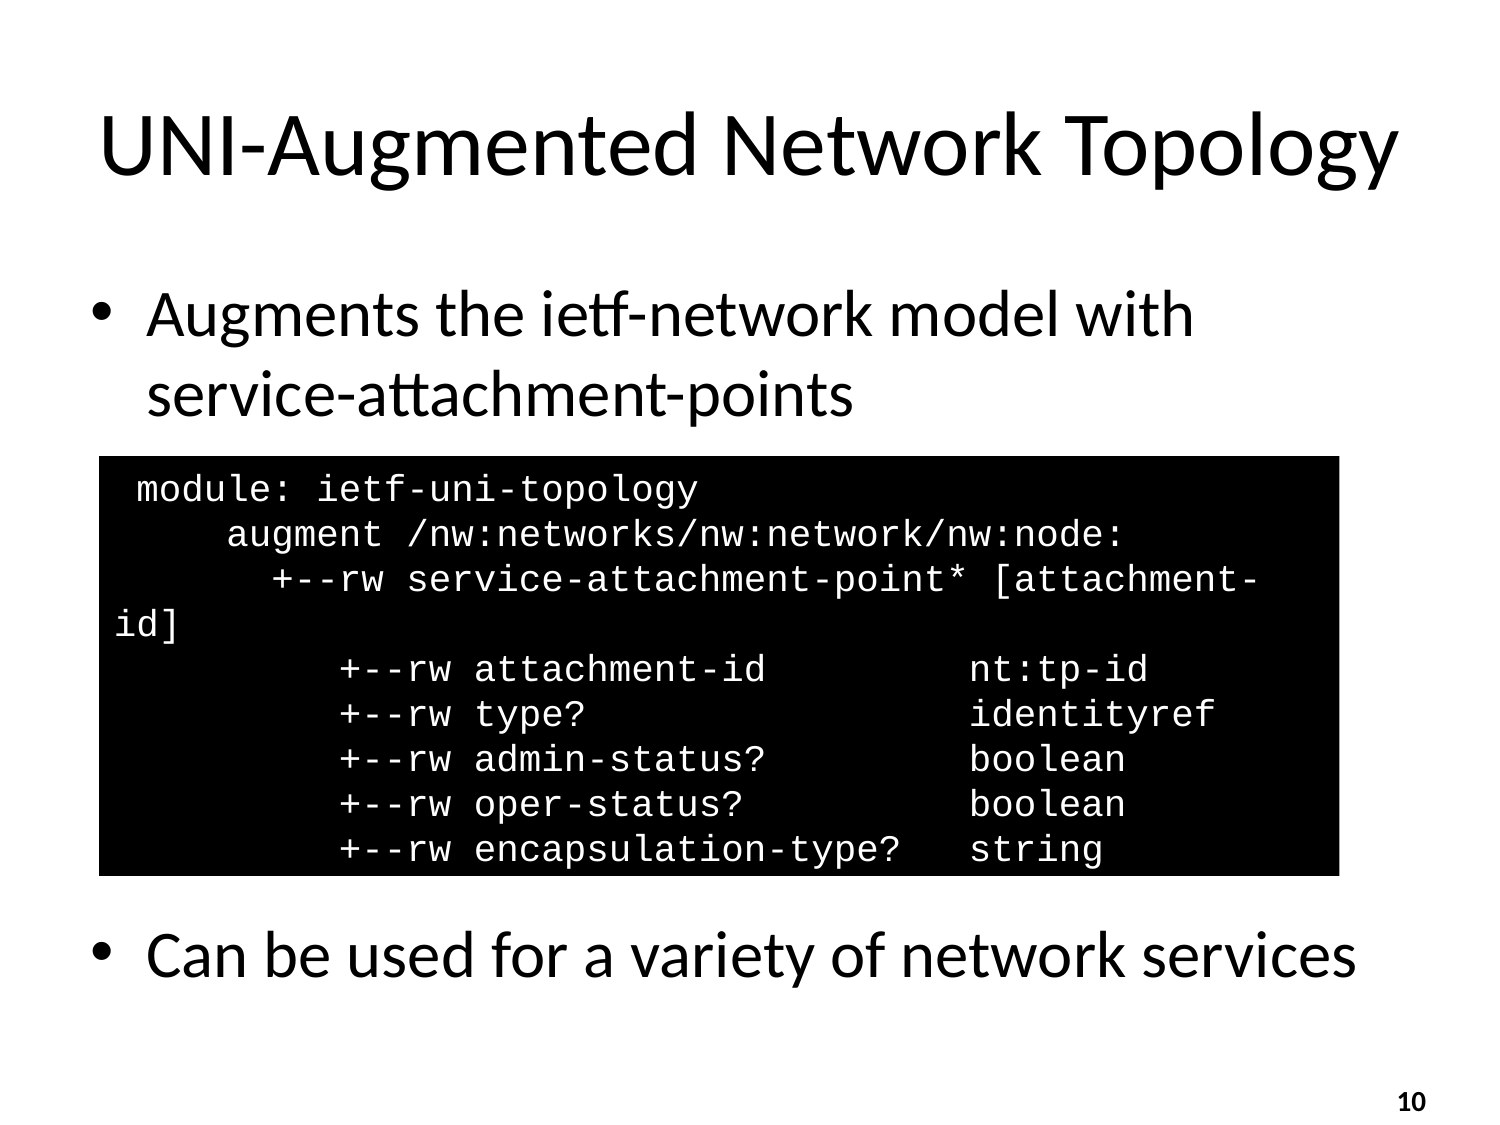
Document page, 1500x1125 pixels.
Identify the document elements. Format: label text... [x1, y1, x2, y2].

list Augments the ietf-network model with service-attachment-points Can be used for a variety of network services [75, 262, 1425, 1005]
text_box module: ietf-uni-topology augment /nw:networks/nw:network/nw:node: +--rw service-attachment-point* [attachment-id] +--rw attachment-id nt:tp-id +--rw type? identityref +--rw admin-status? boolean +--rw oper-status? boolean +--rw encapsulation-type? string [99, 456, 1340, 876]
title UNI-Augmented Network Topology [75, 45, 1425, 233]
